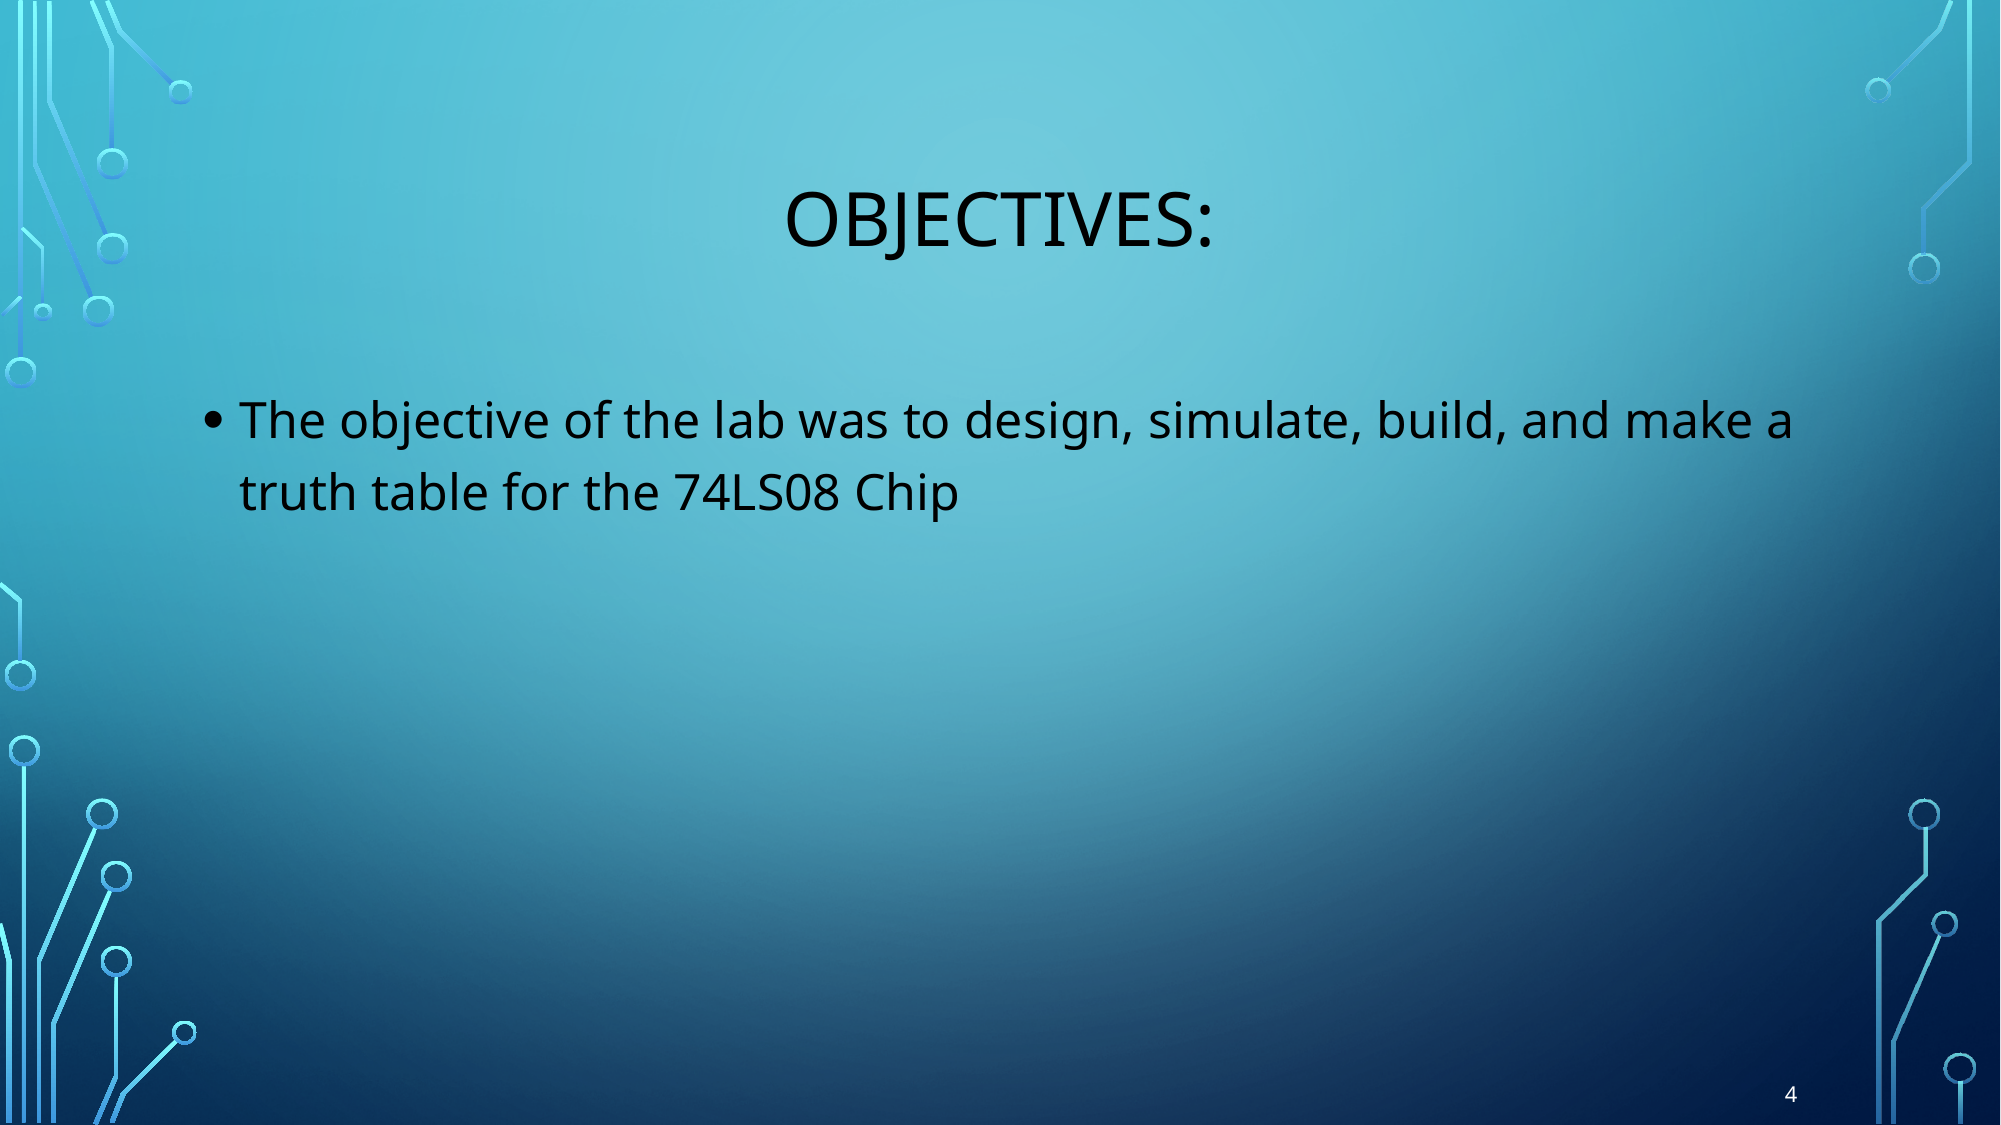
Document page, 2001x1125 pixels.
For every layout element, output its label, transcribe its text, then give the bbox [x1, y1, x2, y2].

title Objectives: [187, 101, 1813, 344]
list The objective of the lab was to design, simulate, build, and make a truth table for the 74LS08 Chip [187, 369, 1813, 950]
slide_number 4 [1685, 1065, 1813, 1125]
